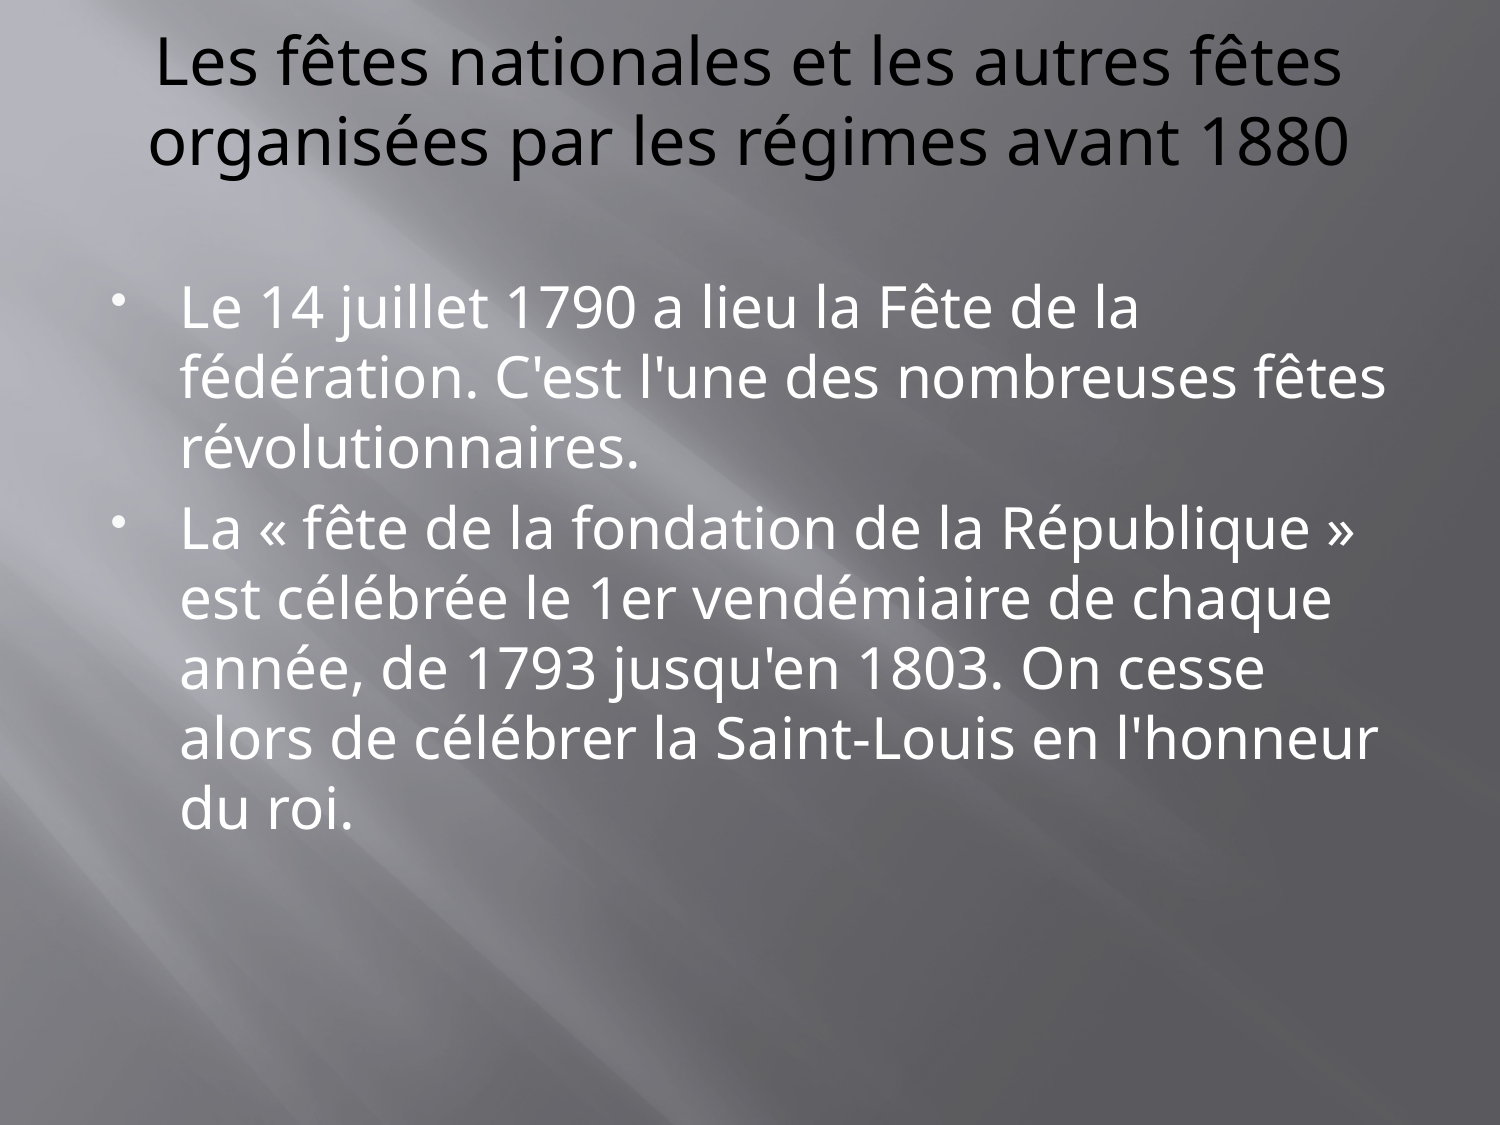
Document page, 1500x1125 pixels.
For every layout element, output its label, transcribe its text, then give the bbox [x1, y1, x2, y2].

title Les fêtes nationales et les autres fêtes organisées par les régimes avant 1880 [75, 45, 1425, 233]
list Le 14 juillet 1790 a lieu la Fête de la fédération. C'est l'une des nombreuses fêtes révolutionnaires. La « fête de la fondation de la République » est célébrée le 1er vendémiaire de chaque année, de 1793 jusqu'en 1803. On cesse alors de célébrer la Saint-Louis en l'honneur du roi. [75, 262, 1425, 1035]
